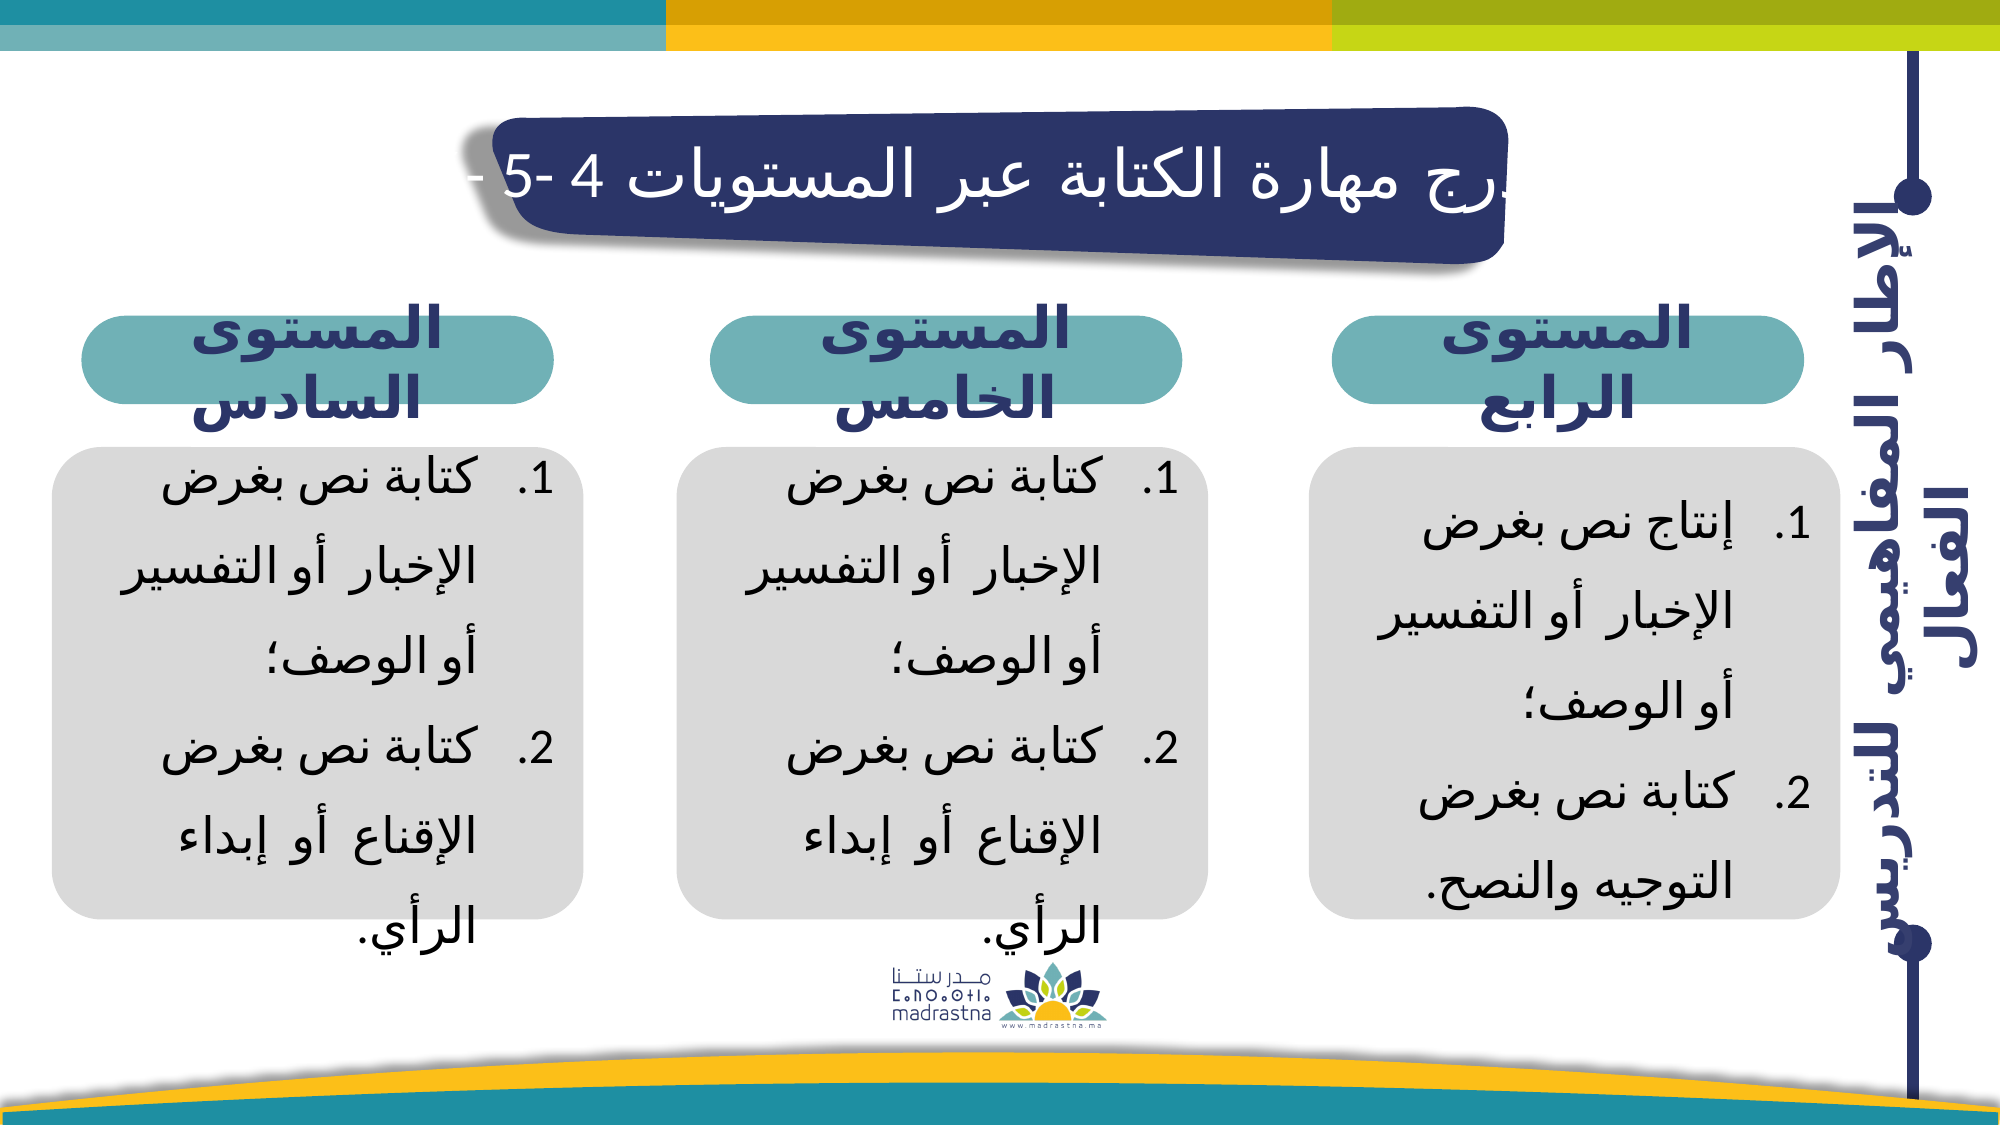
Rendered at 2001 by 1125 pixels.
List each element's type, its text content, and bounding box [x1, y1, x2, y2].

text_box الإطار المفاهيمي للتدريس الفعال [1832, 136, 1988, 1021]
text_box المستوى السادس [80, 314, 555, 406]
picture [893, 962, 1107, 1028]
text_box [1894, 52, 1931, 215]
text_box كتابة نص بغرض الإخبار أو التفسير أو الوصف؛ كتابة نص بغرض الإقناع أو إبداء الرأي. [675, 445, 1210, 921]
text_box المستوى الخامس [708, 314, 1184, 406]
text_box كتابة نص بغرض الإخبار أو التفسير أو الوصف؛ كتابة نص بغرض الإقناع أو إبداء الرأي. [50, 445, 585, 921]
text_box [0, 1052, 2000, 1125]
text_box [1894, 925, 1931, 1052]
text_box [335, 71, 1665, 267]
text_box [0, 0, 2000, 52]
text_box إنتاج نص بغرض الإخبار أو التفسير أو الوصف؛ كتابة نص بغرض التوجيه والنصح. [1307, 445, 1842, 921]
text_box المستوى الرابع [1330, 314, 1806, 406]
